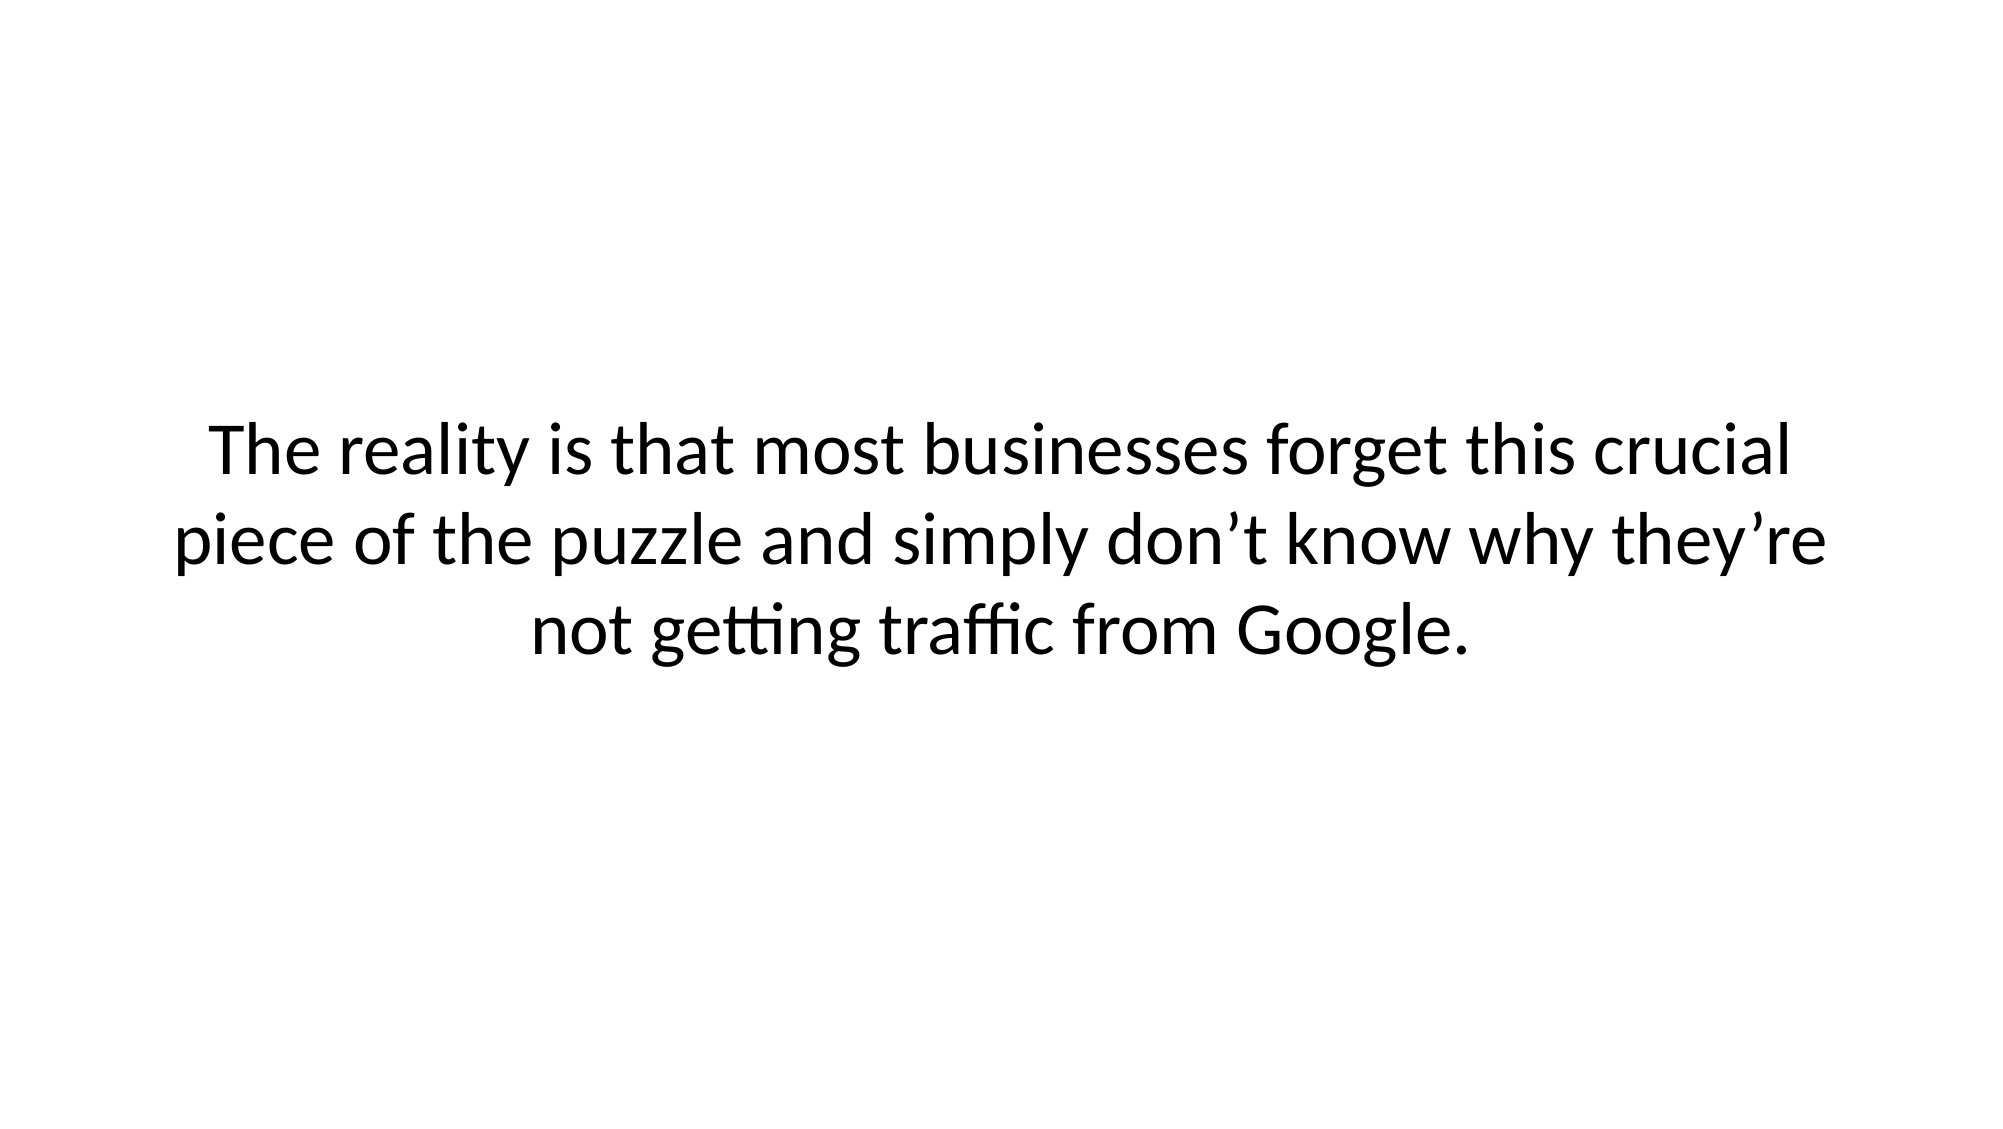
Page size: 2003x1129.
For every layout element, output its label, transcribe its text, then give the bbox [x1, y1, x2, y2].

title The reality is that most businesses forget this crucial piece of the puzzle and simply don’t know why they’re not getting traffic from Google. [150, 287, 1853, 782]
